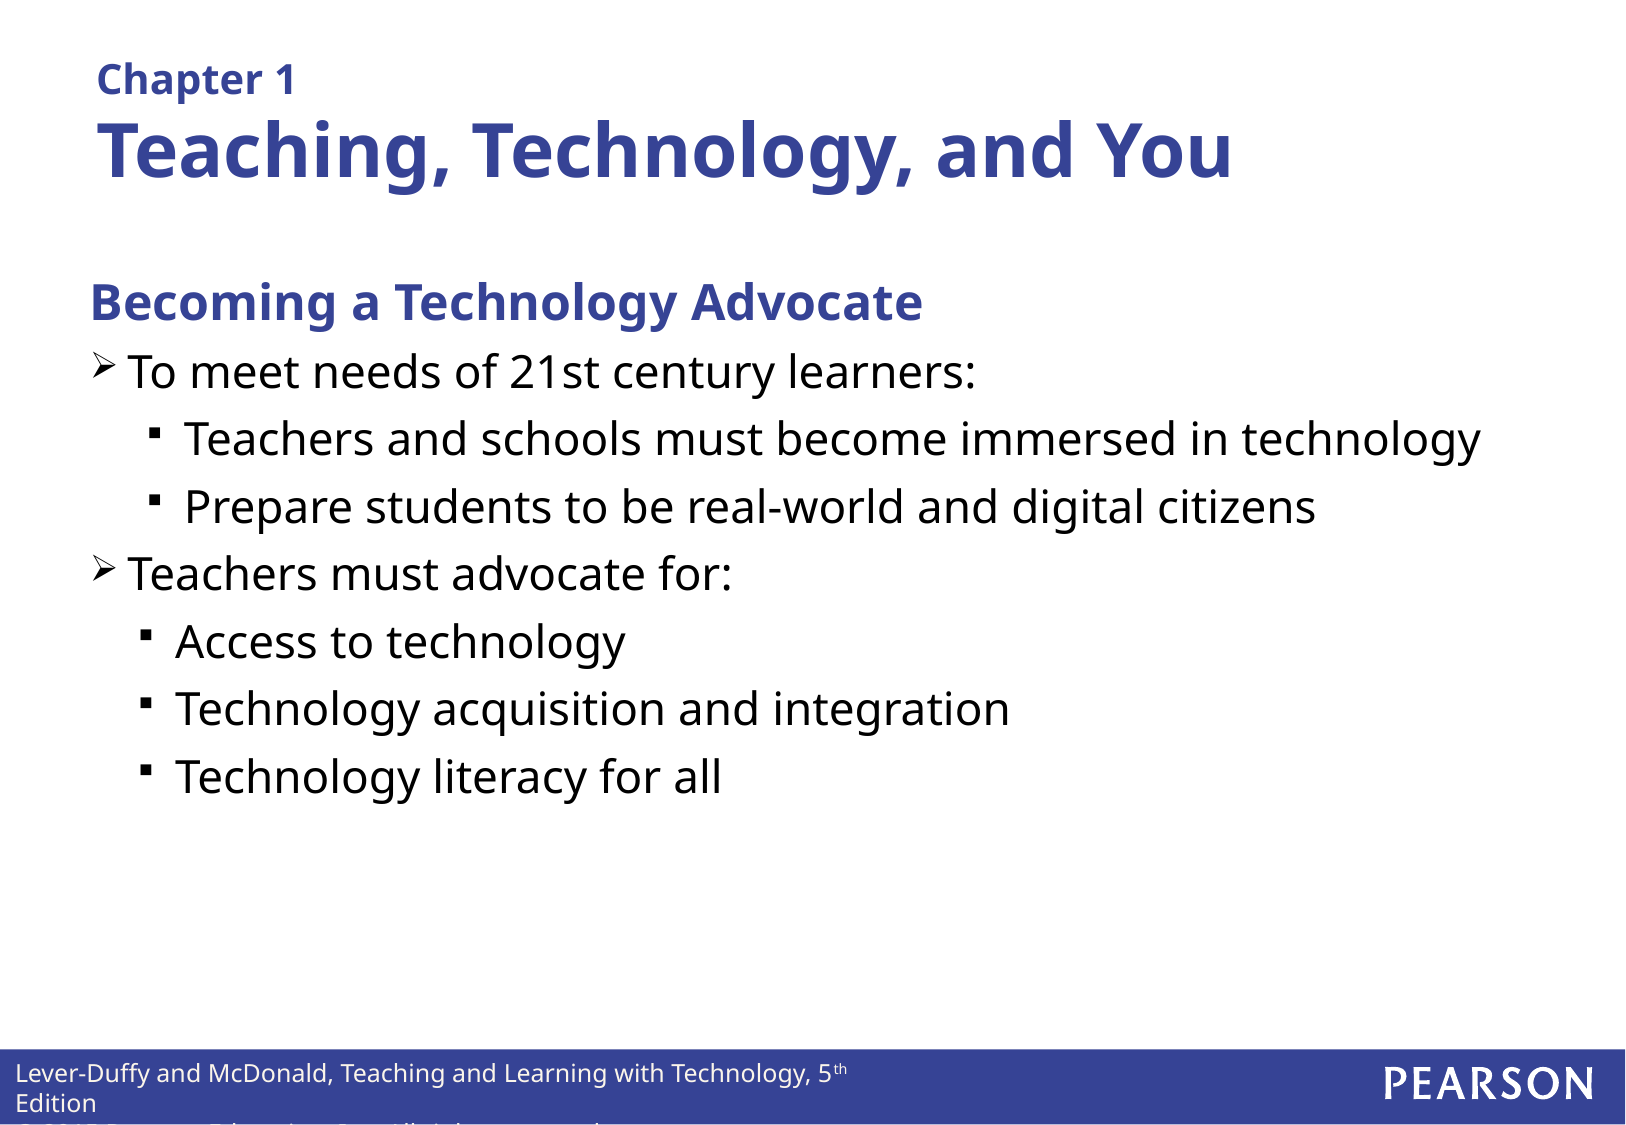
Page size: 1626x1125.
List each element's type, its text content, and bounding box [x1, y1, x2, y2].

title Chapter 1 Teaching, Technology, and You [81, 45, 1544, 233]
list Becoming a Technology Advocate To meet needs of 21st century learners: Teachers and schools must become immersed in technology Prepare students to be real-world and digital citizens Teachers must advocate for: Access to technology Technology acquisition and integration Technology literacy for all [75, 262, 1538, 1005]
